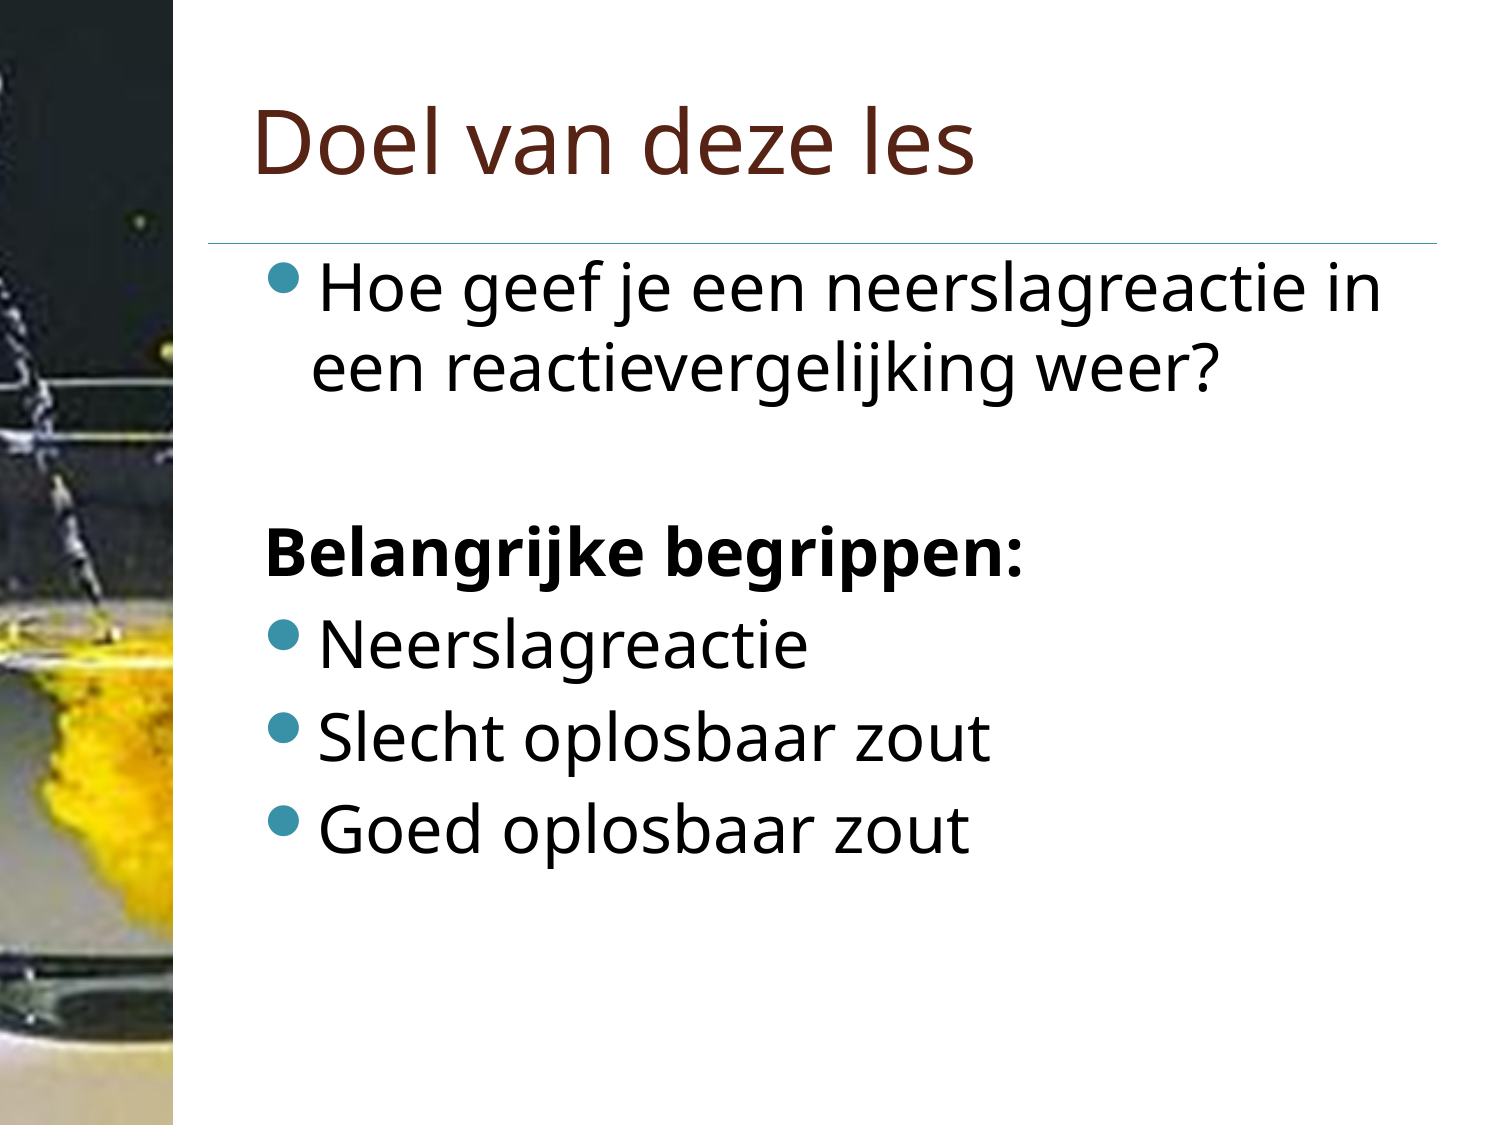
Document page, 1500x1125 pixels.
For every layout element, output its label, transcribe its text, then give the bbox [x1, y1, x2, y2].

title Doel van deze les [235, 45, 1466, 233]
picture [0, 0, 173, 1125]
list Hoe geef je een neerslagreactie in een reactievergelijking weer? Belangrijke begrippen: Neerslagreactie Slecht oplosbaar zout Goed oplosbaar zout [235, 237, 1466, 1025]
